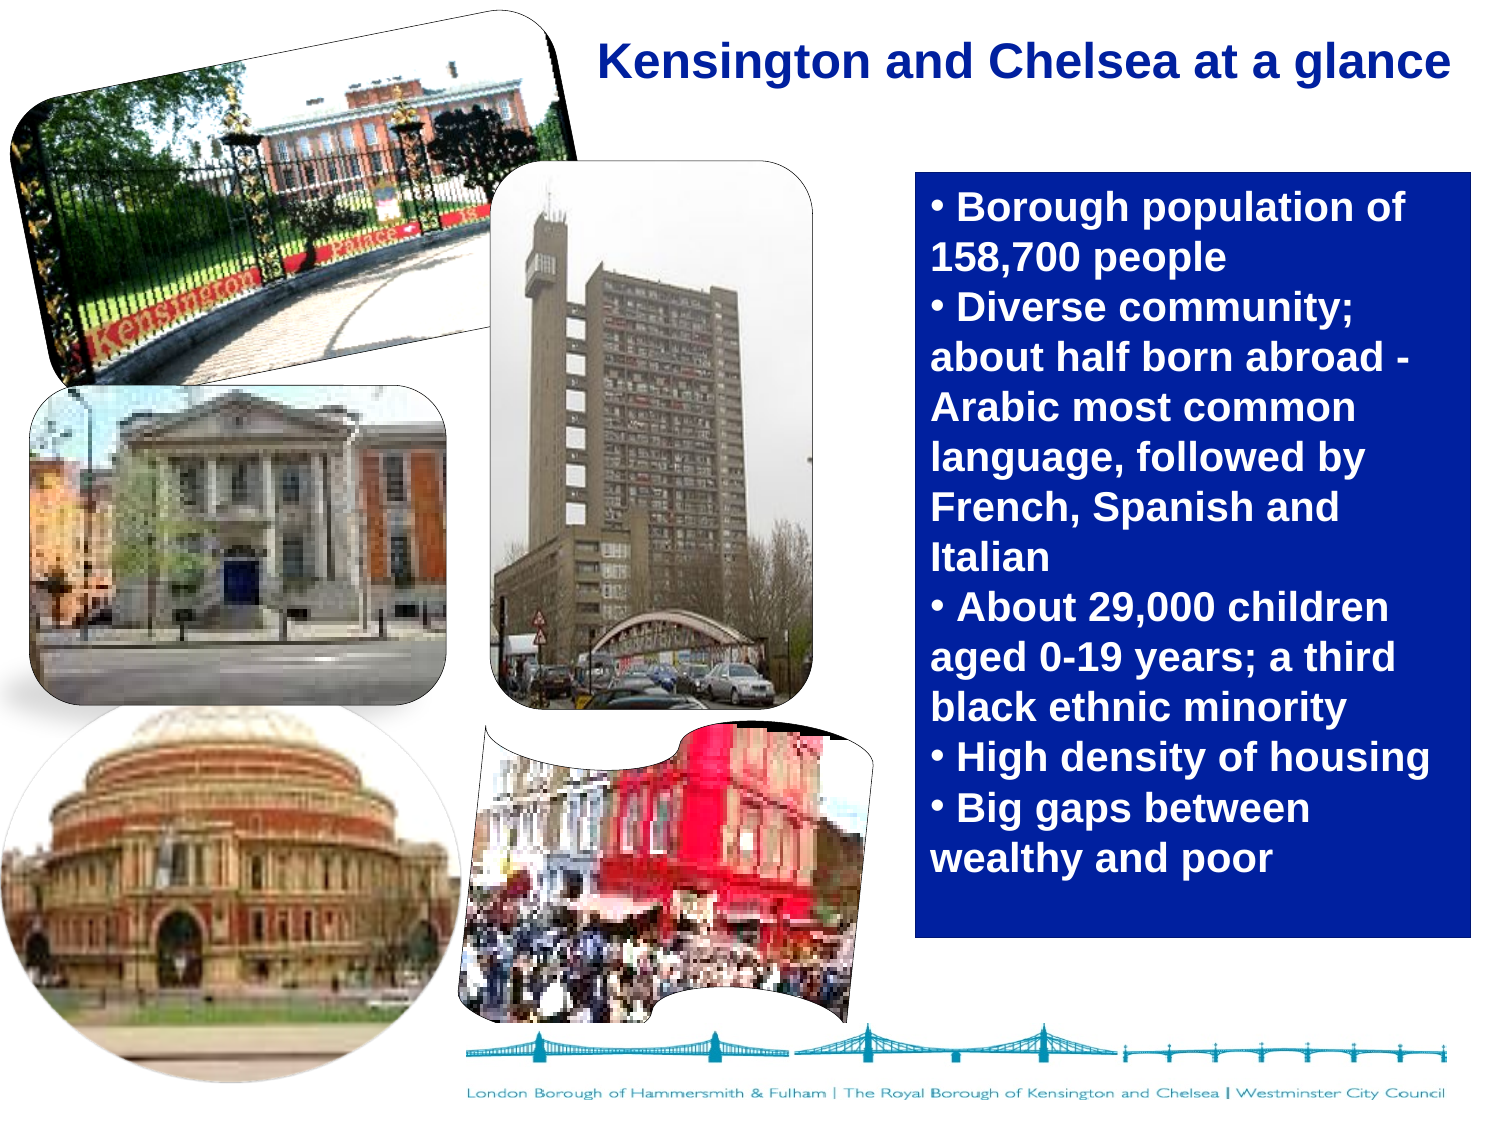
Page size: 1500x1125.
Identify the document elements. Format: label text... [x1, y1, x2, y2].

text_box Kensington and Chelsea at a glance [547, 0, 1500, 120]
picture [24, 50, 813, 710]
picture [0, 385, 461, 1083]
text_box Borough population of 158,700 people Diverse community; about half born abroad - Arabic most common language, followed by French, Spanish and Italian About 29,000 children aged 0-19 years; a third black ethnic minority High density of housing Big gaps between wealthy and poor [915, 172, 1471, 938]
picture [466, 711, 1448, 1100]
